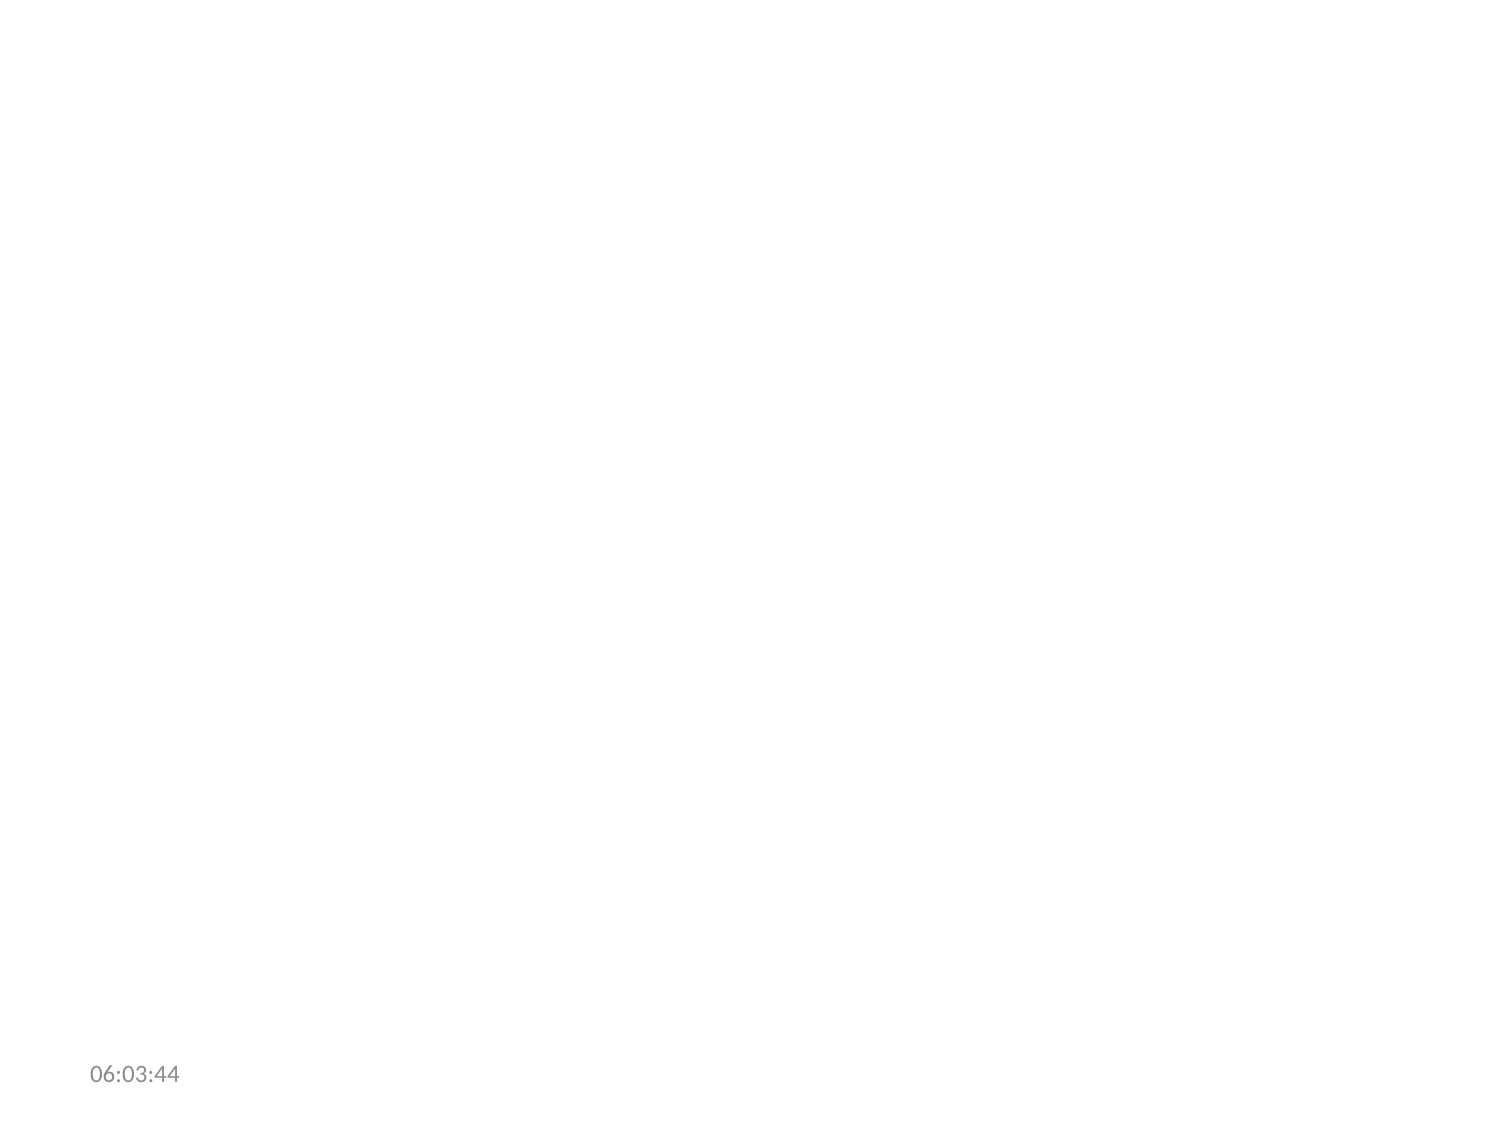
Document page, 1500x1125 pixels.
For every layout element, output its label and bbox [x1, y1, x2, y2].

slide_number [75, 1042, 425, 1103]
